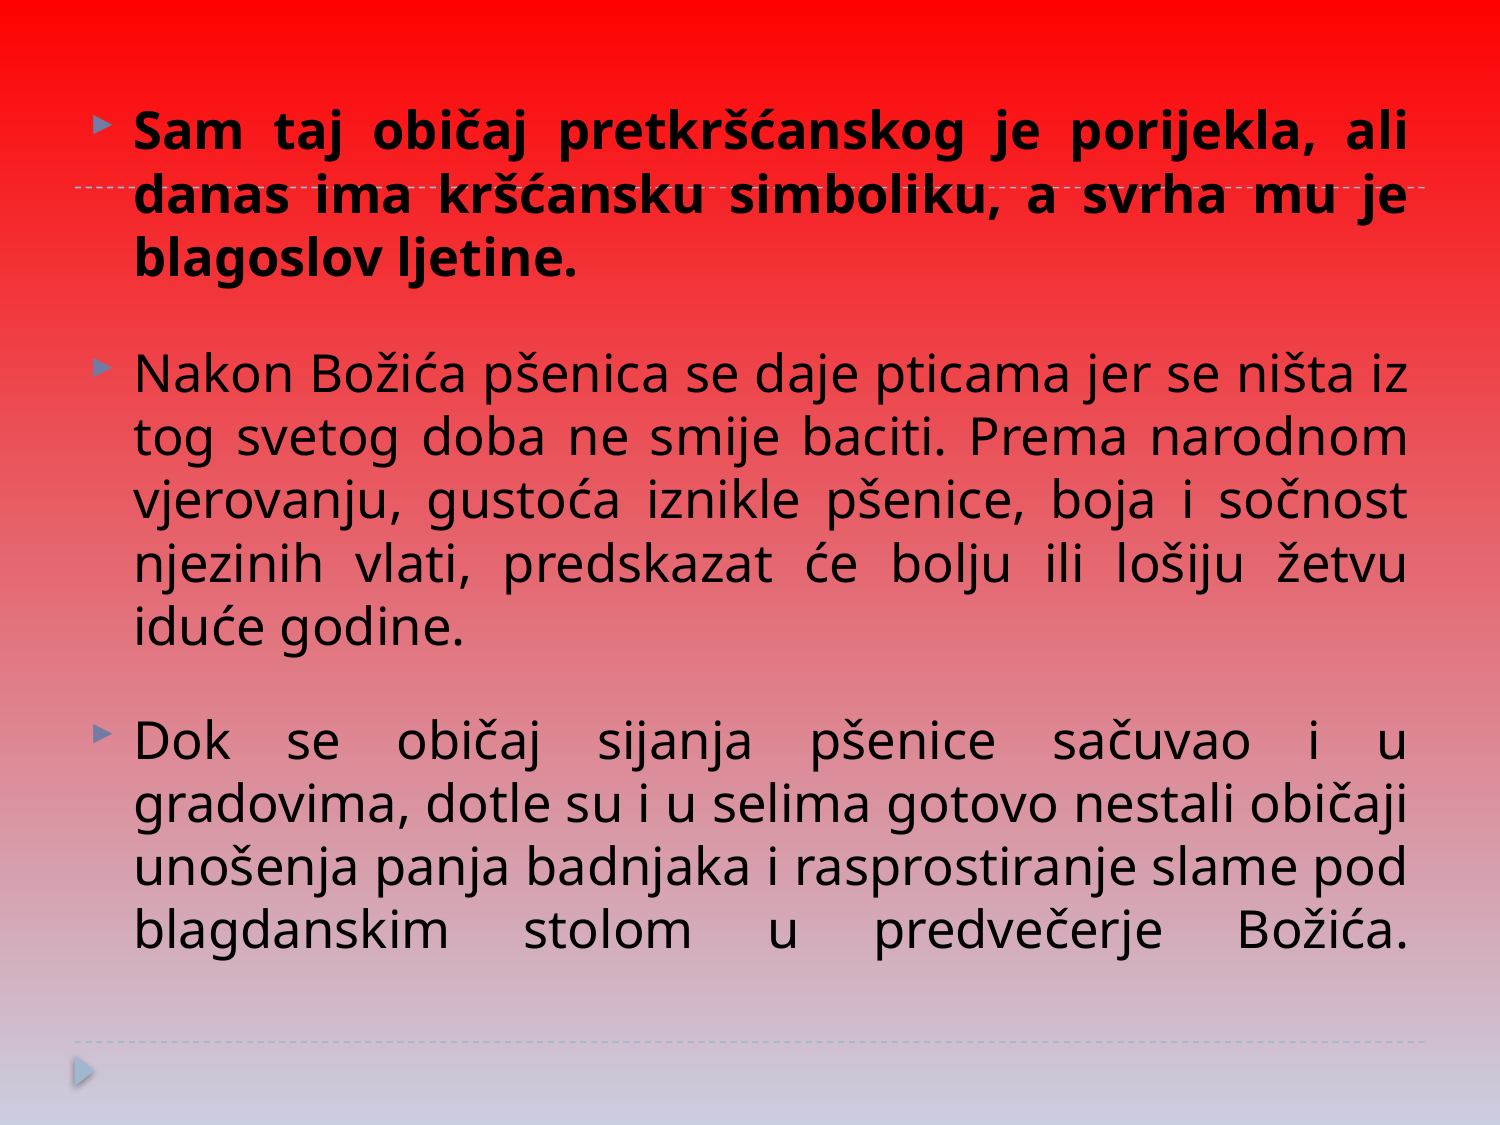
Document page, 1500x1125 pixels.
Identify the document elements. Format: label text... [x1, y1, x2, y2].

list Sam taj običaj pretkršćanskog je porijekla, ali danas ima kršćansku simboliku, a svrha mu je blagoslov ljetine. Nakon Božića pšenica se daje pticama jer se ništa iz tog svetog doba ne smije baciti. Prema narodnom vjerovanju, gustoća iznikle pšenice, boja i sočnost njezinih vlati, predskazat će bolju ili lošiju žetvu iduće godine. Dok se običaj sijanja pšenice sačuvao i u gradovima, dotle su i u selima gotovo nestali običaji unošenja panja badnjaka i rasprostiranje slame pod blagdanskim stolom u predvečerje Božića. [75, 90, 1425, 1059]
